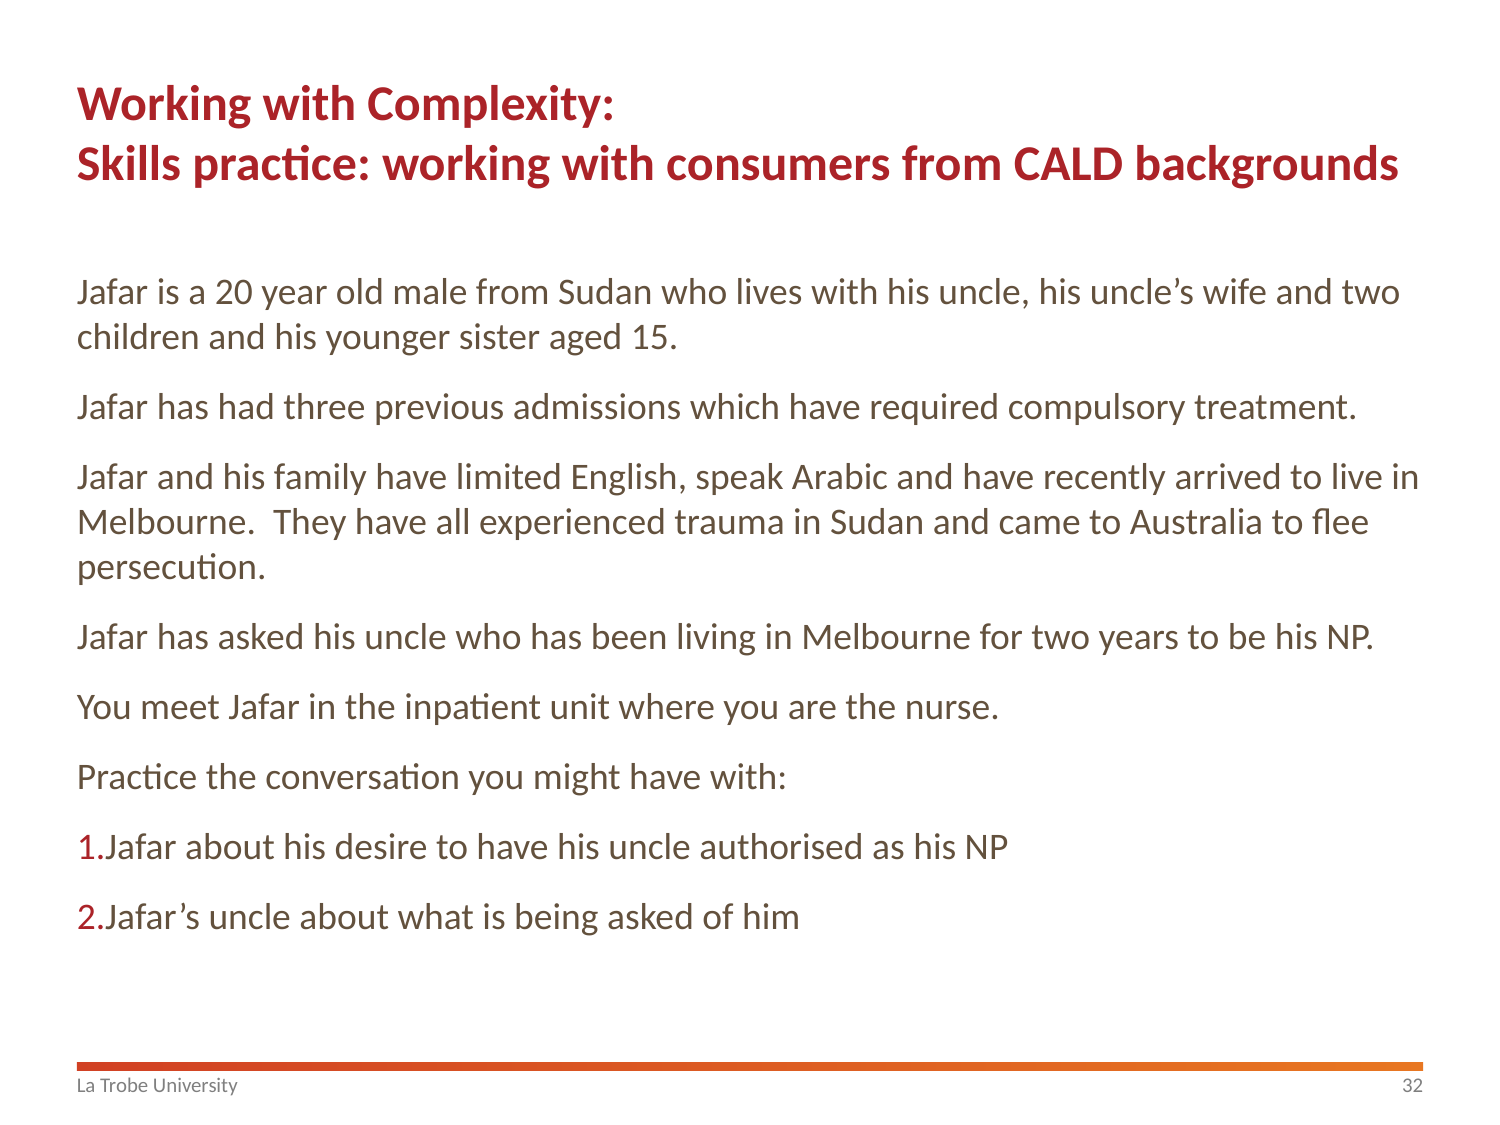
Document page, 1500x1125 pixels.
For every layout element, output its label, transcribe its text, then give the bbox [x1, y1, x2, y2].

title Working with Complexity: Skills practice: working with consumers from CALD backgrounds [76, 70, 1424, 209]
list Jafar is a 20 year old male from Sudan who lives with his uncle, his uncle’s wife and two children and his younger sister aged 15. Jafar has had three previous admissions which have required compulsory treatment. Jafar and his family have limited English, speak Arabic and have recently arrived to live in Melbourne. They have all experienced trauma in Sudan and came to Australia to flee persecution. Jafar has asked his uncle who has been living in Melbourne for two years to be his NP. You meet Jafar in the inpatient unit where you are the nurse. Practice the conversation you might have with: Jafar about his desire to have his uncle authorised as his NP Jafar’s uncle about what is being asked of him [76, 266, 1424, 1010]
